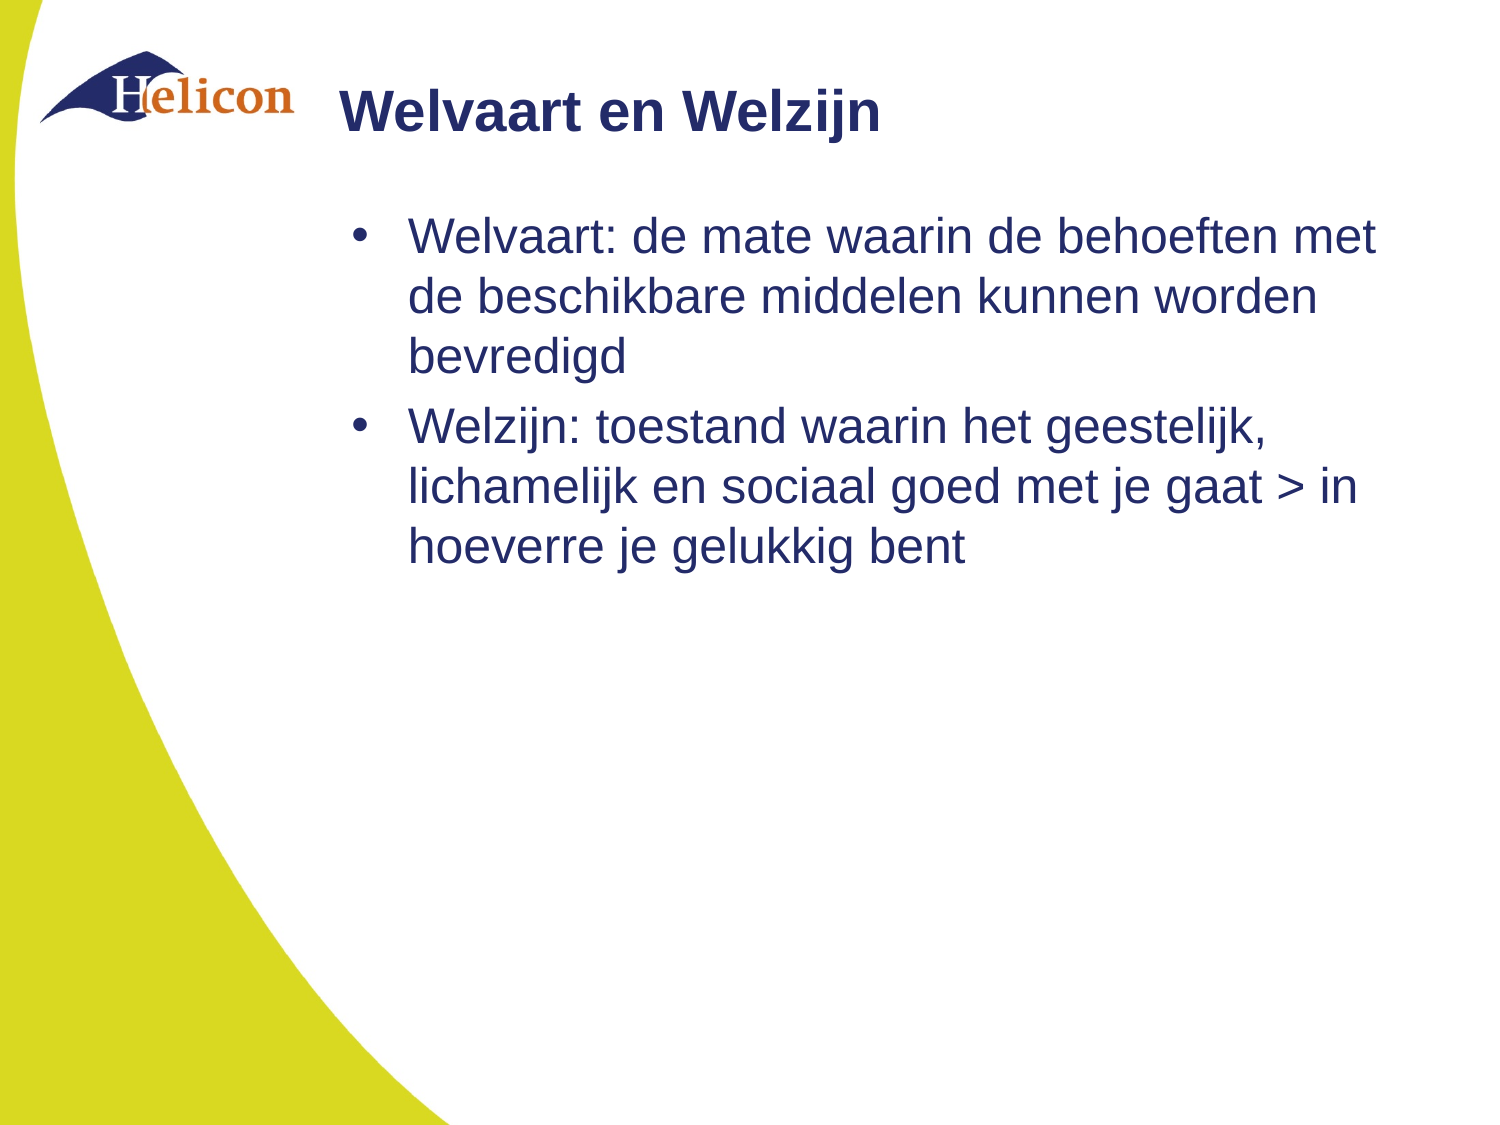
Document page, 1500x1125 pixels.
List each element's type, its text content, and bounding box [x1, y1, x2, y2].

picture [0, 0, 1500, 1125]
list Welvaart: de mate waarin de behoeften met de beschikbare middelen kunnen worden bevredigd Welzijn: toestand waarin het geestelijk, lichamelijk en sociaal goed met je gaat > in hoeverre je gelukkig bent [336, 196, 1425, 1005]
title Welvaart en Welzijn [324, 54, 1415, 161]
